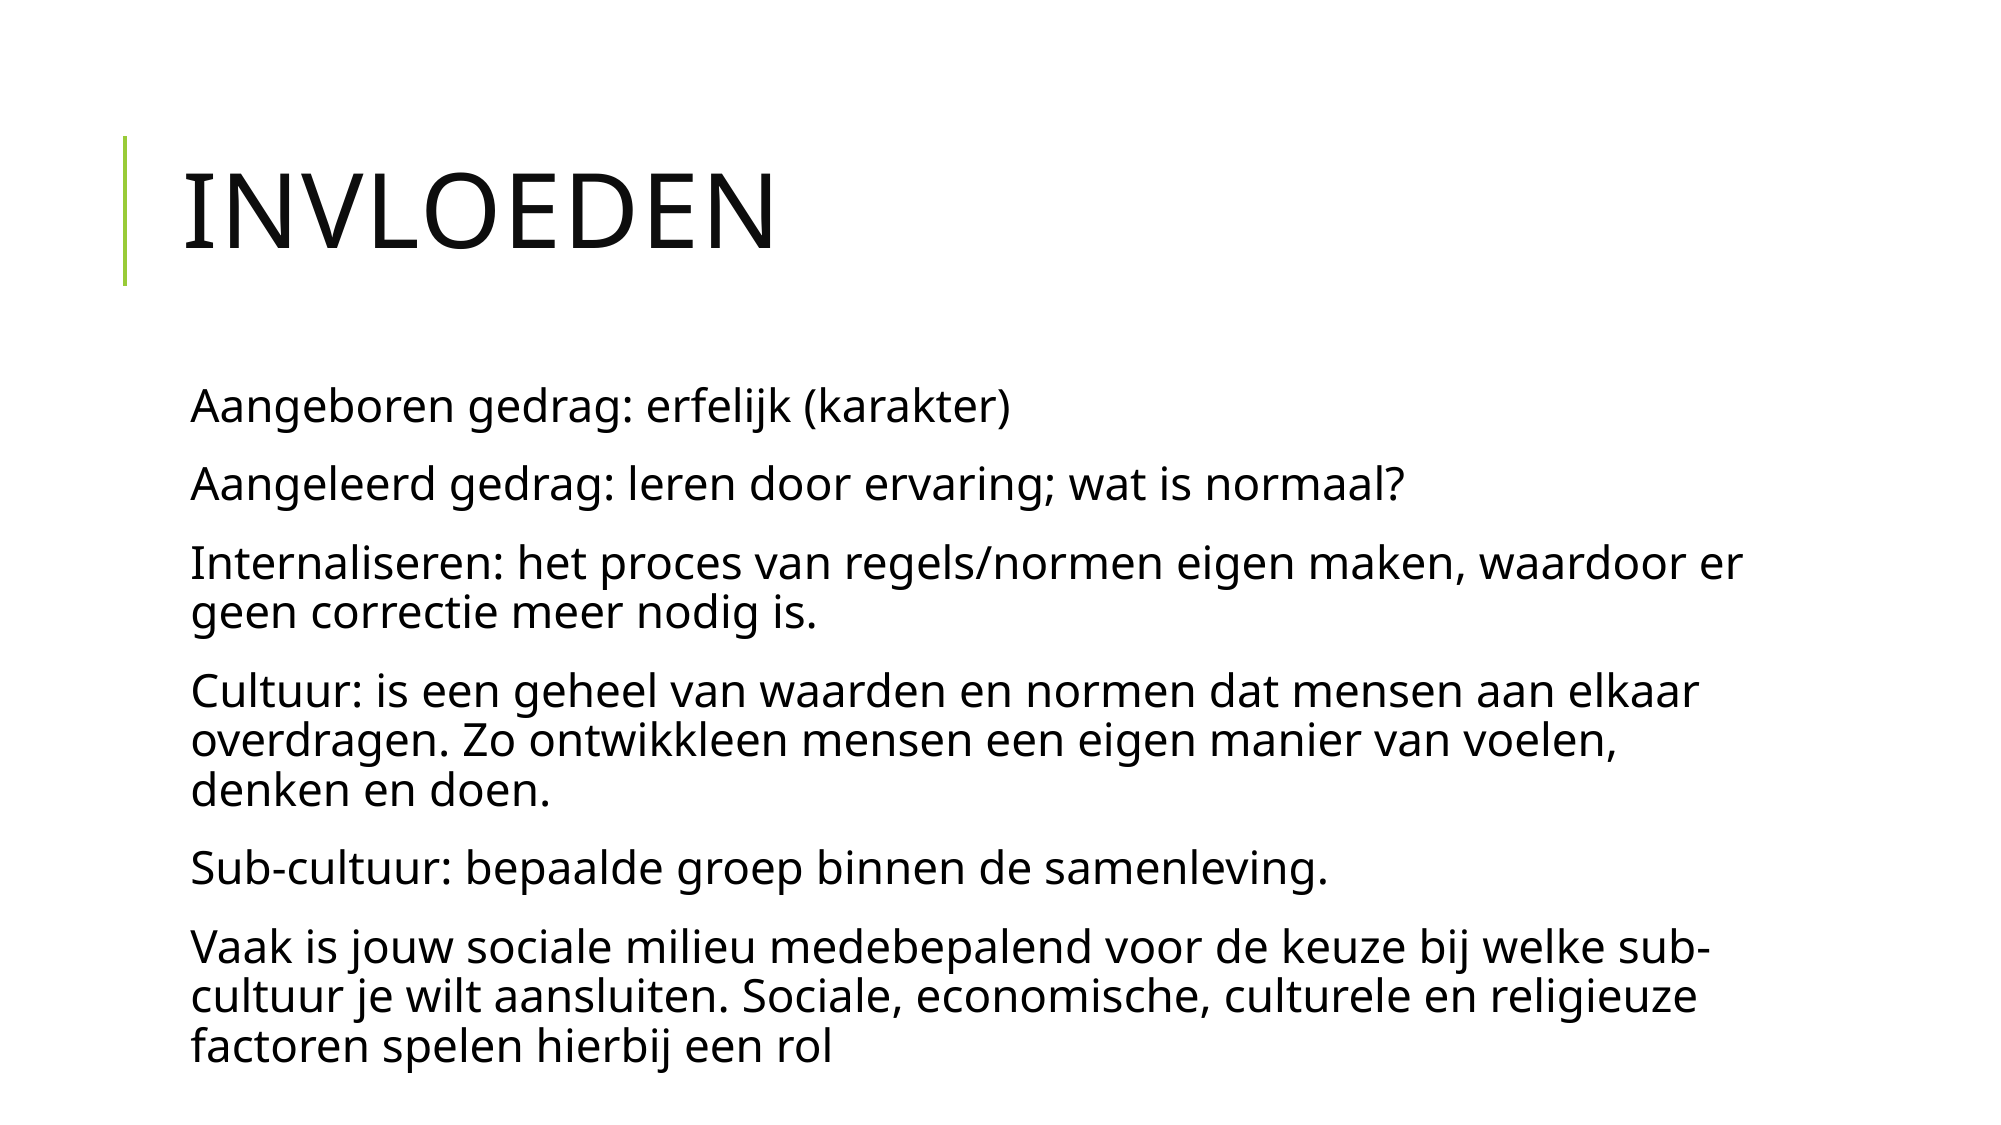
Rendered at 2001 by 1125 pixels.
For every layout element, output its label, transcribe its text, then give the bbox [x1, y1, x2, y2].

list Aangeboren gedrag: erfelijk (karakter) Aangeleerd gedrag: leren door ervaring; wat is normaal? Internaliseren: het proces van regels/normen eigen maken, waardoor er geen correctie meer nodig is. Cultuur: is een geheel van waarden en normen dat mensen aan elkaar overdragen. Zo ontwikkleen mensen een eigen manier van voelen, denken en doen. Sub-cultuur: bepaalde groep binnen de samenleving. Vaak is jouw sociale milieu medebepalend voor de keuze bij welke sub-cultuur je wilt aansluiten. Sociale, economische, culturele en religieuze factoren spelen hierbij een rol [168, 375, 1763, 1035]
title invloeden [168, 96, 1763, 342]
